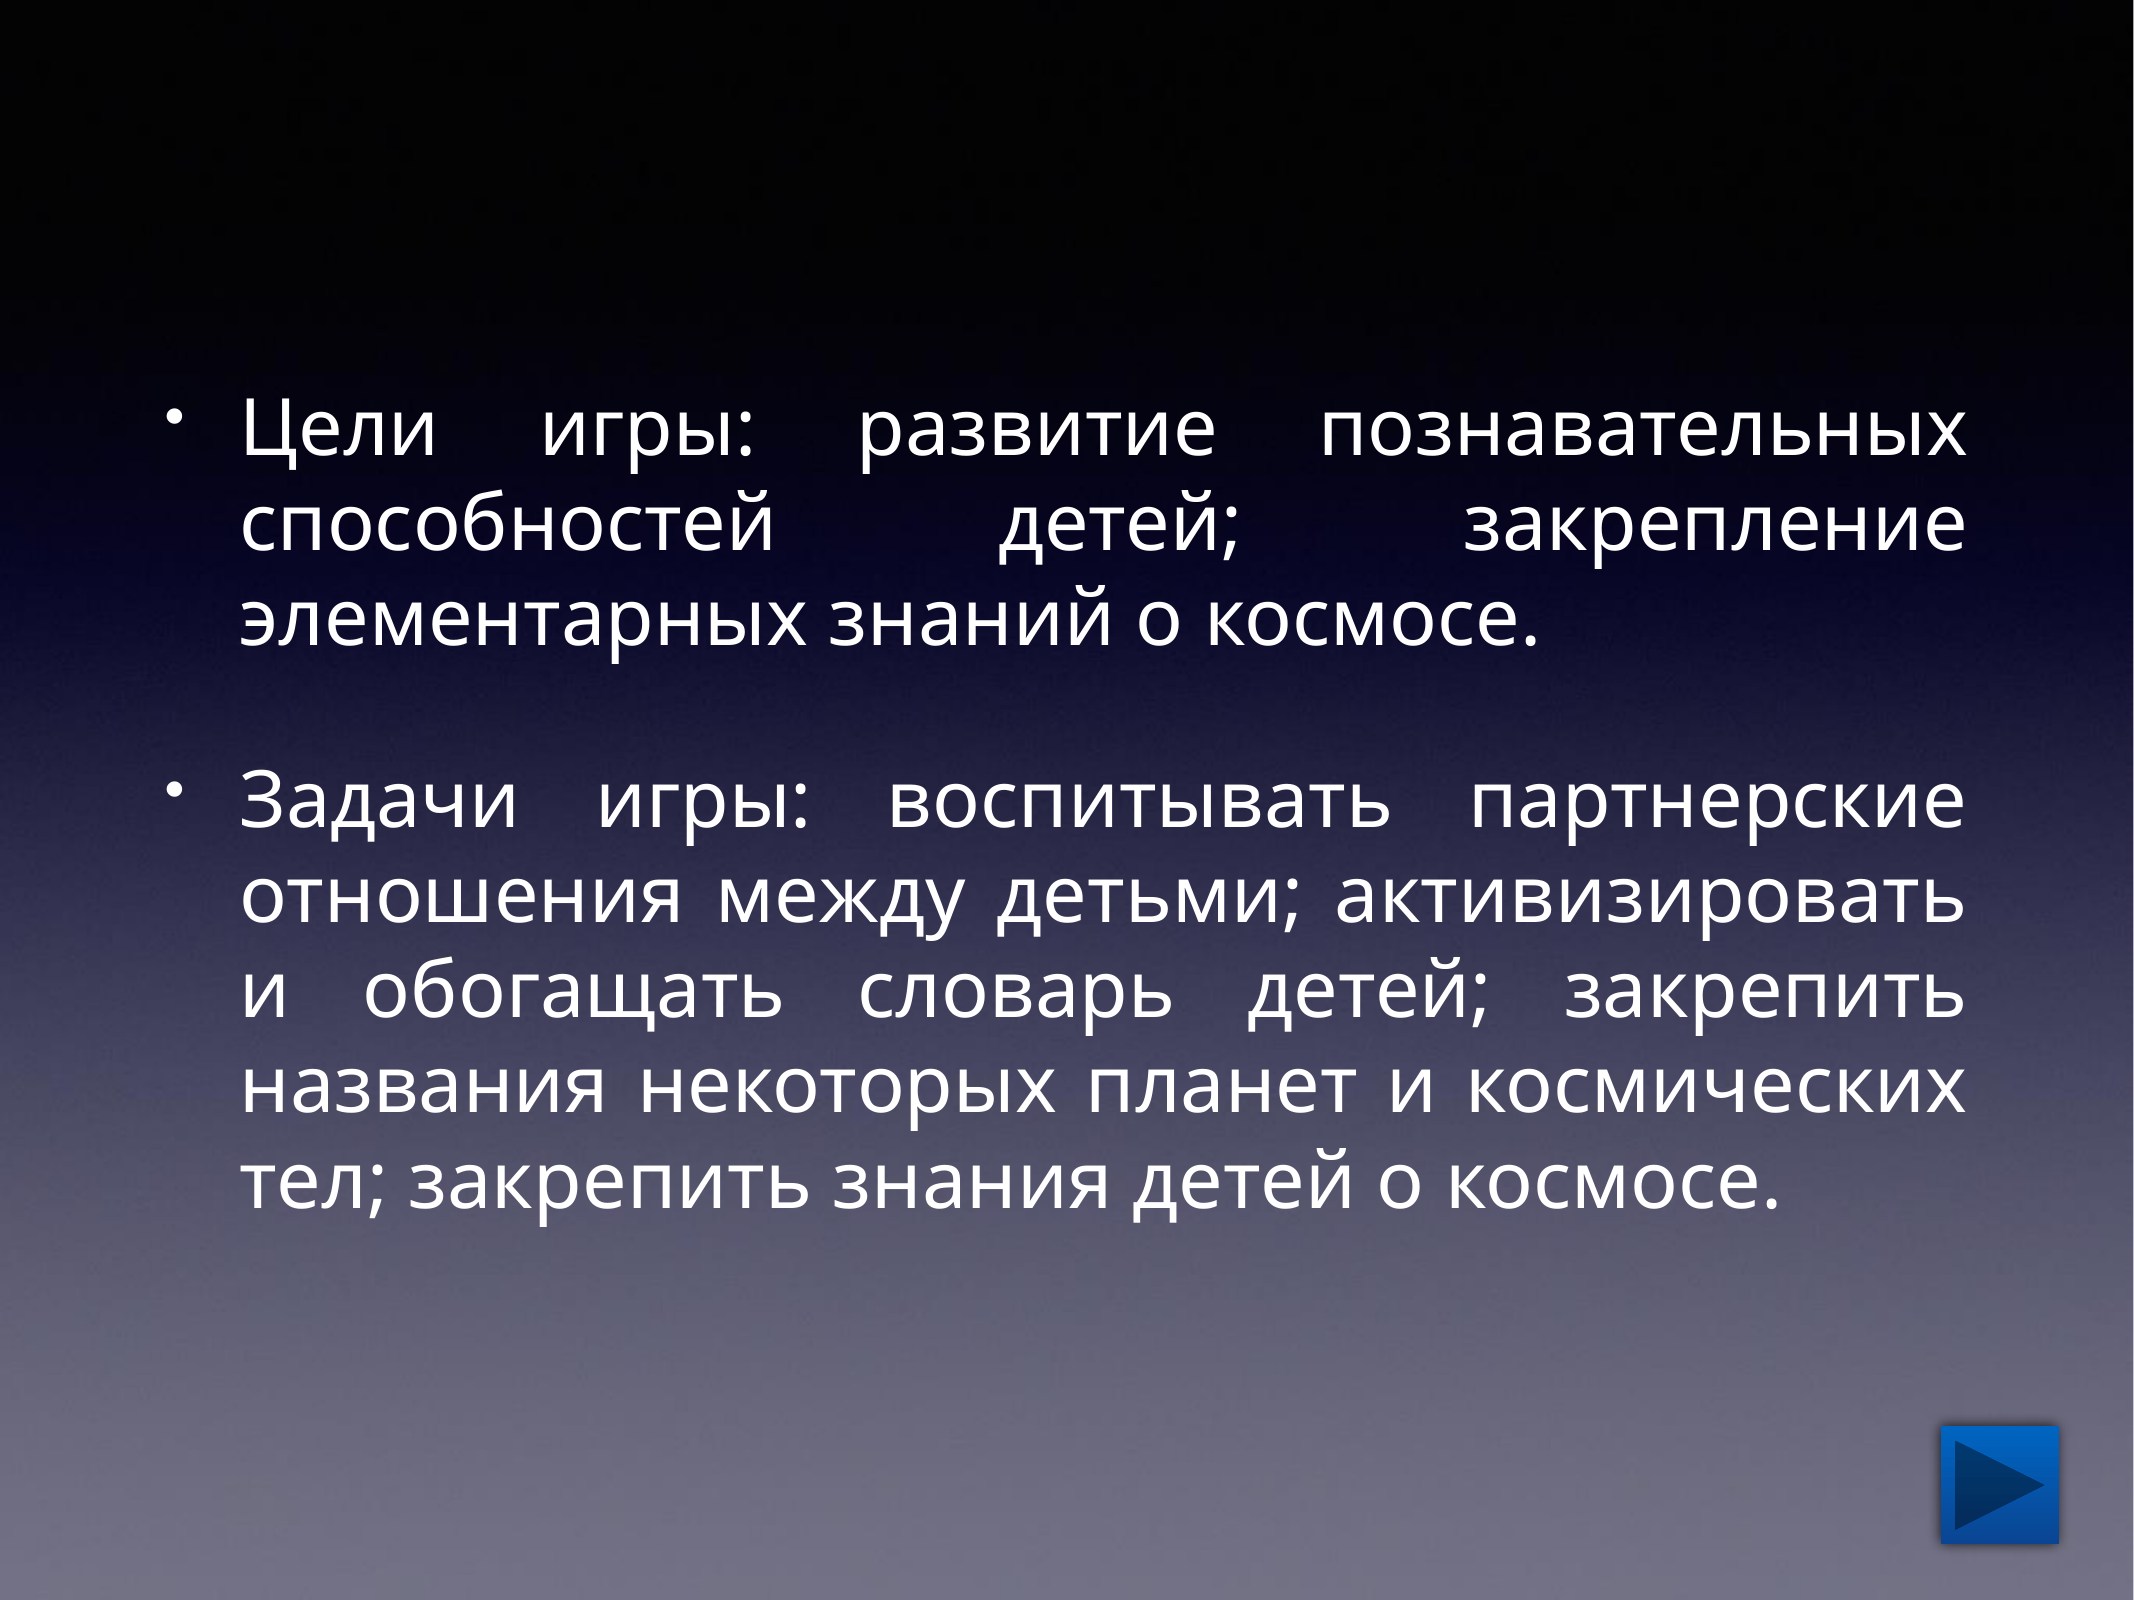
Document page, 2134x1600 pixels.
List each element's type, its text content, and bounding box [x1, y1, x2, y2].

picture [0, 0, 2134, 1600]
list Цели игры: развитие познавательных способностей детей; закрепление элементарных знаний о космосе. Задачи игры: воспитывать партнерские отношения между детьми; активизировать и обогащать словарь детей; закрепить названия некоторых планет и космических тел; закрепить знания детей о космосе. [155, 207, 1978, 1393]
text_box [1940, 1426, 2059, 1545]
